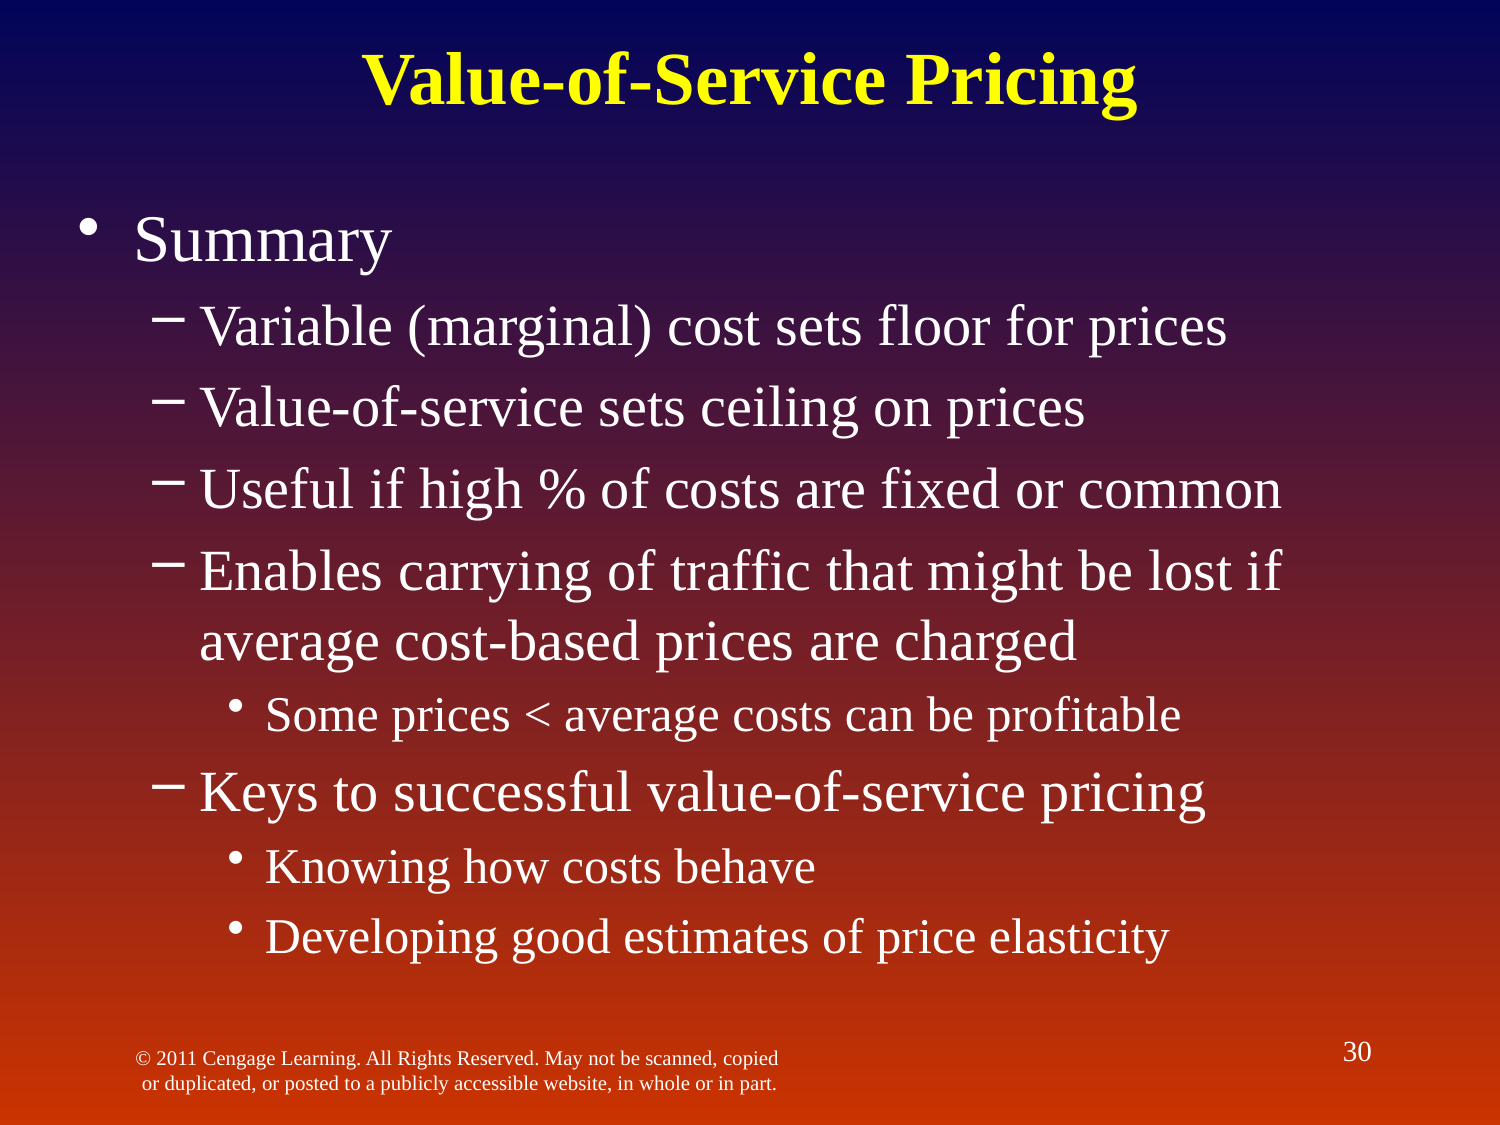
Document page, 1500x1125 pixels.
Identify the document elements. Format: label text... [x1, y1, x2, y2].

title Value-of-Service Pricing [112, 0, 1388, 151]
list Summary Variable (marginal) cost sets floor for prices Value-of-service sets ceiling on prices Useful if high % of costs are fixed or common Enables carrying of traffic that might be lost if average cost-based prices are charged Some prices < average costs can be profitable Keys to successful value-of-service pricing Knowing how costs behave Developing good estimates of price elasticity [62, 187, 1426, 1026]
footer © 2011 Cengage Learning. All Rights Reserved. May not be scanned, copied or duplicated, or posted to a publicly accessible website, in whole or in part. [112, 1037, 813, 1101]
slide_number 30 [1074, 1026, 1388, 1101]
